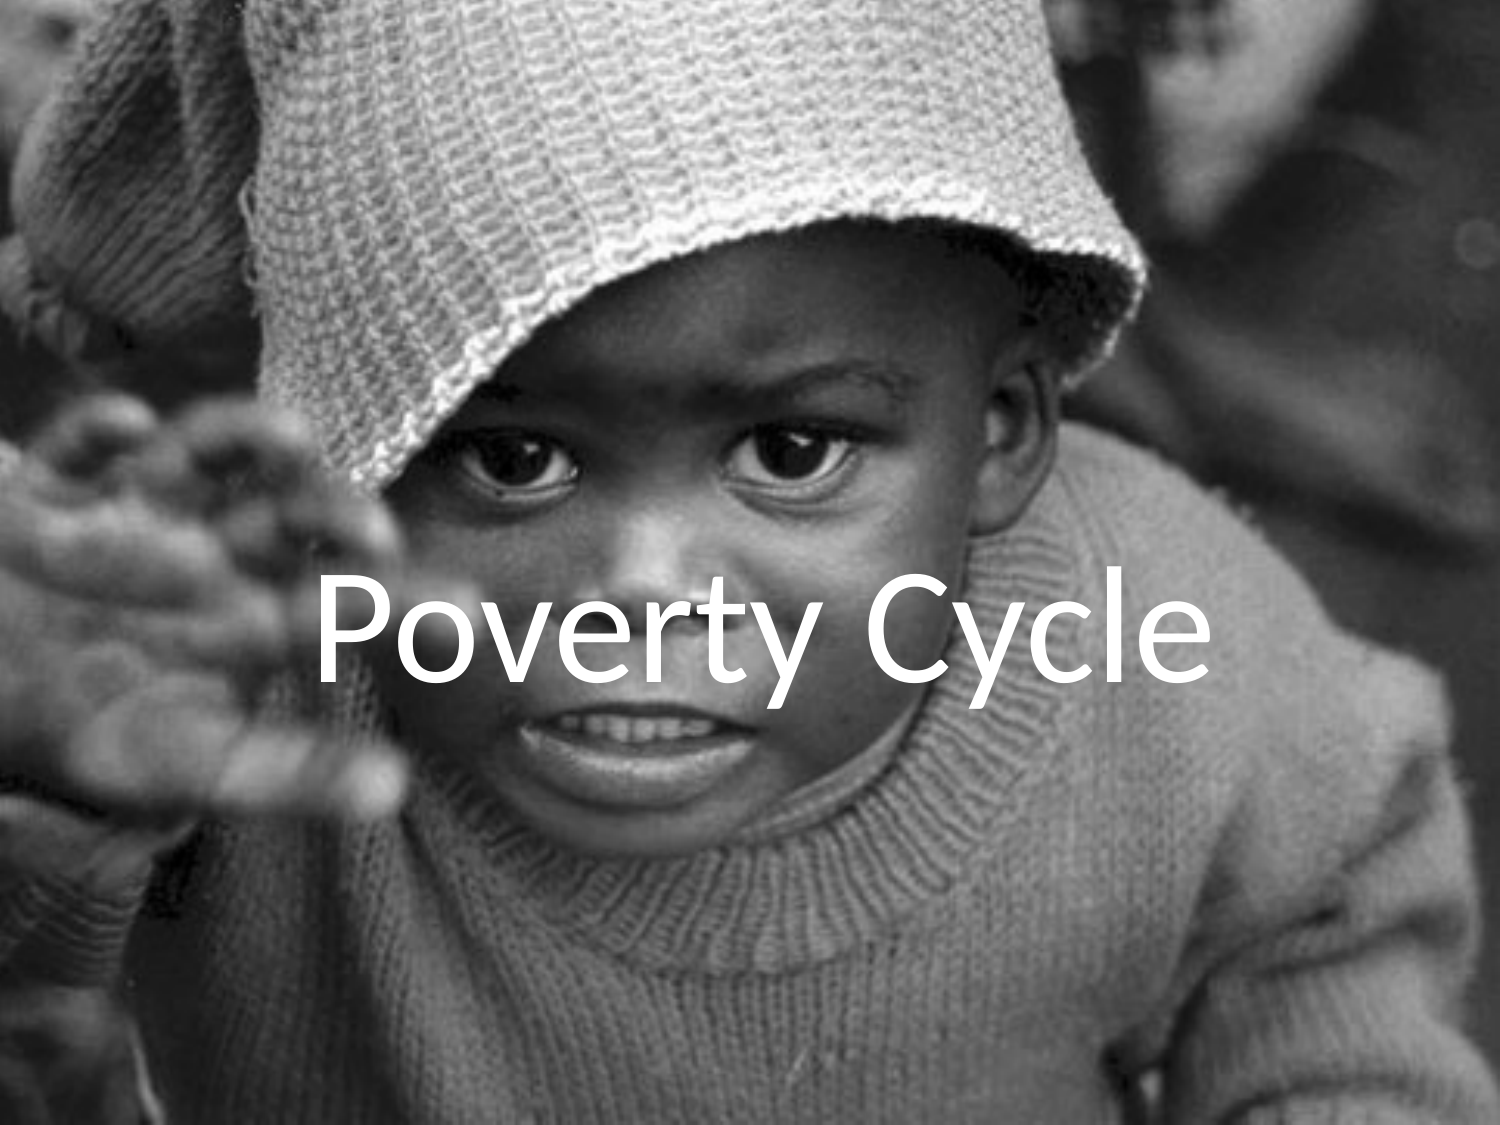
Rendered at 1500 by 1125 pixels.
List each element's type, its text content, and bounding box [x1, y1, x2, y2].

title Poverty Cycle [88, 373, 1439, 858]
picture [0, 0, 1500, 1125]
